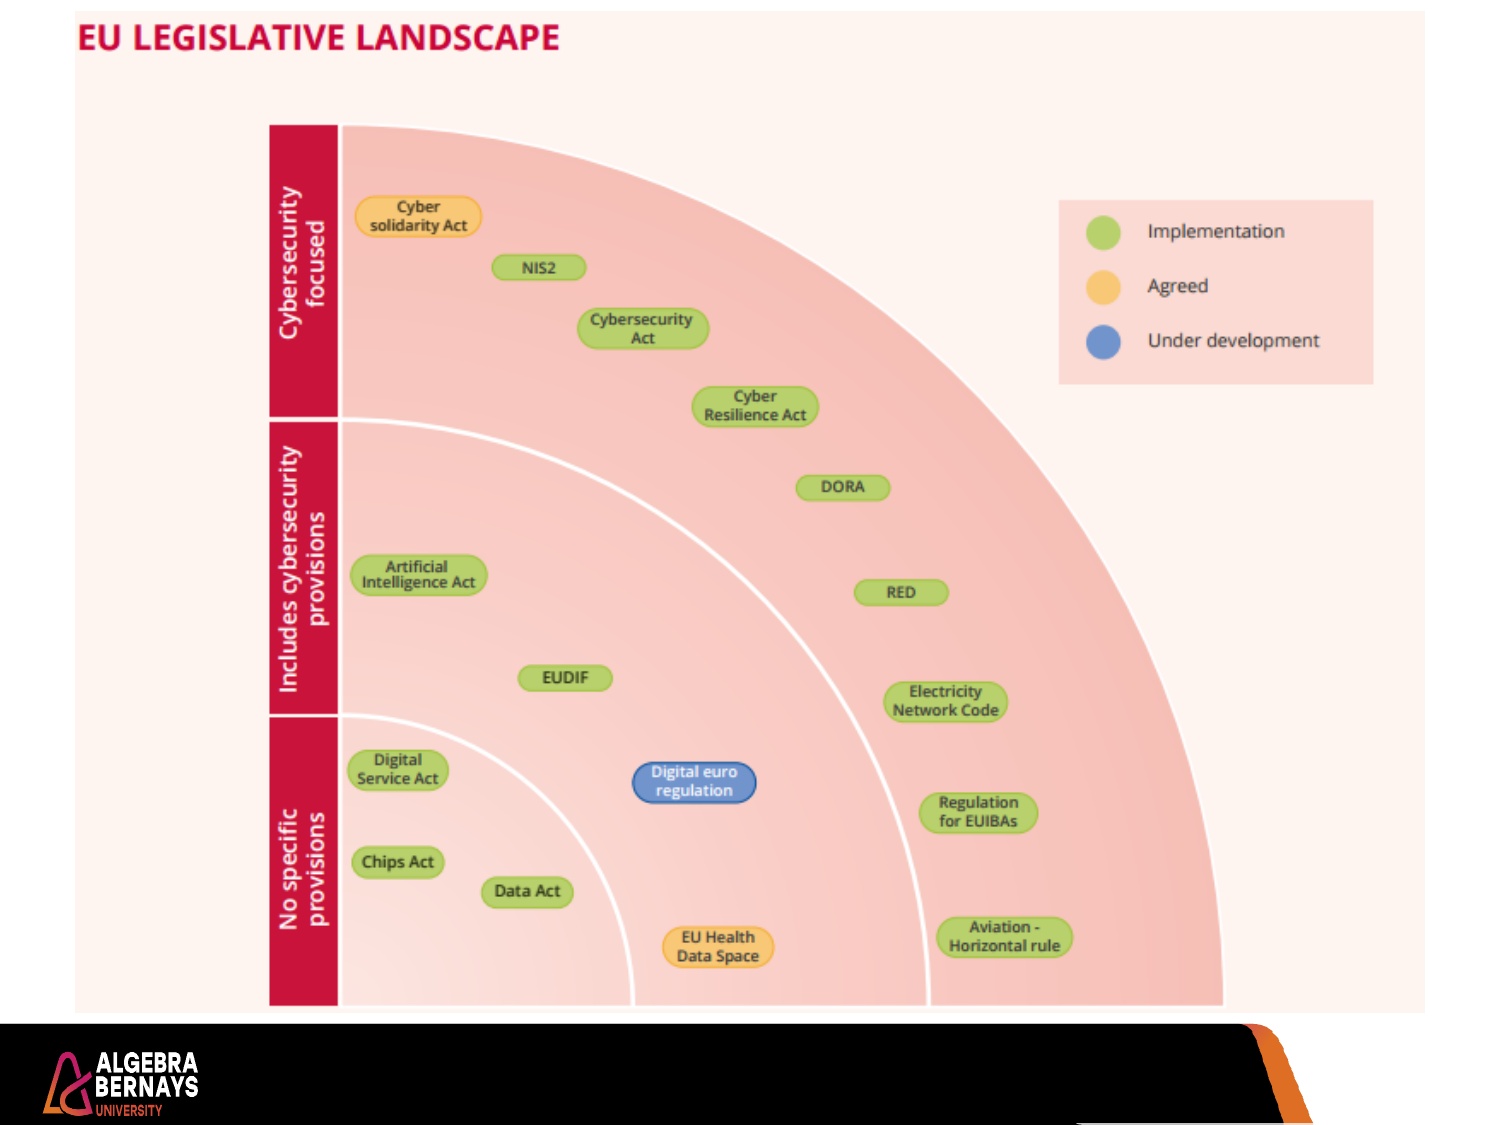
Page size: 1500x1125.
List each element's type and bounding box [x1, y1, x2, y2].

picture [0, 1023, 1468, 1125]
picture [75, 11, 1425, 1013]
